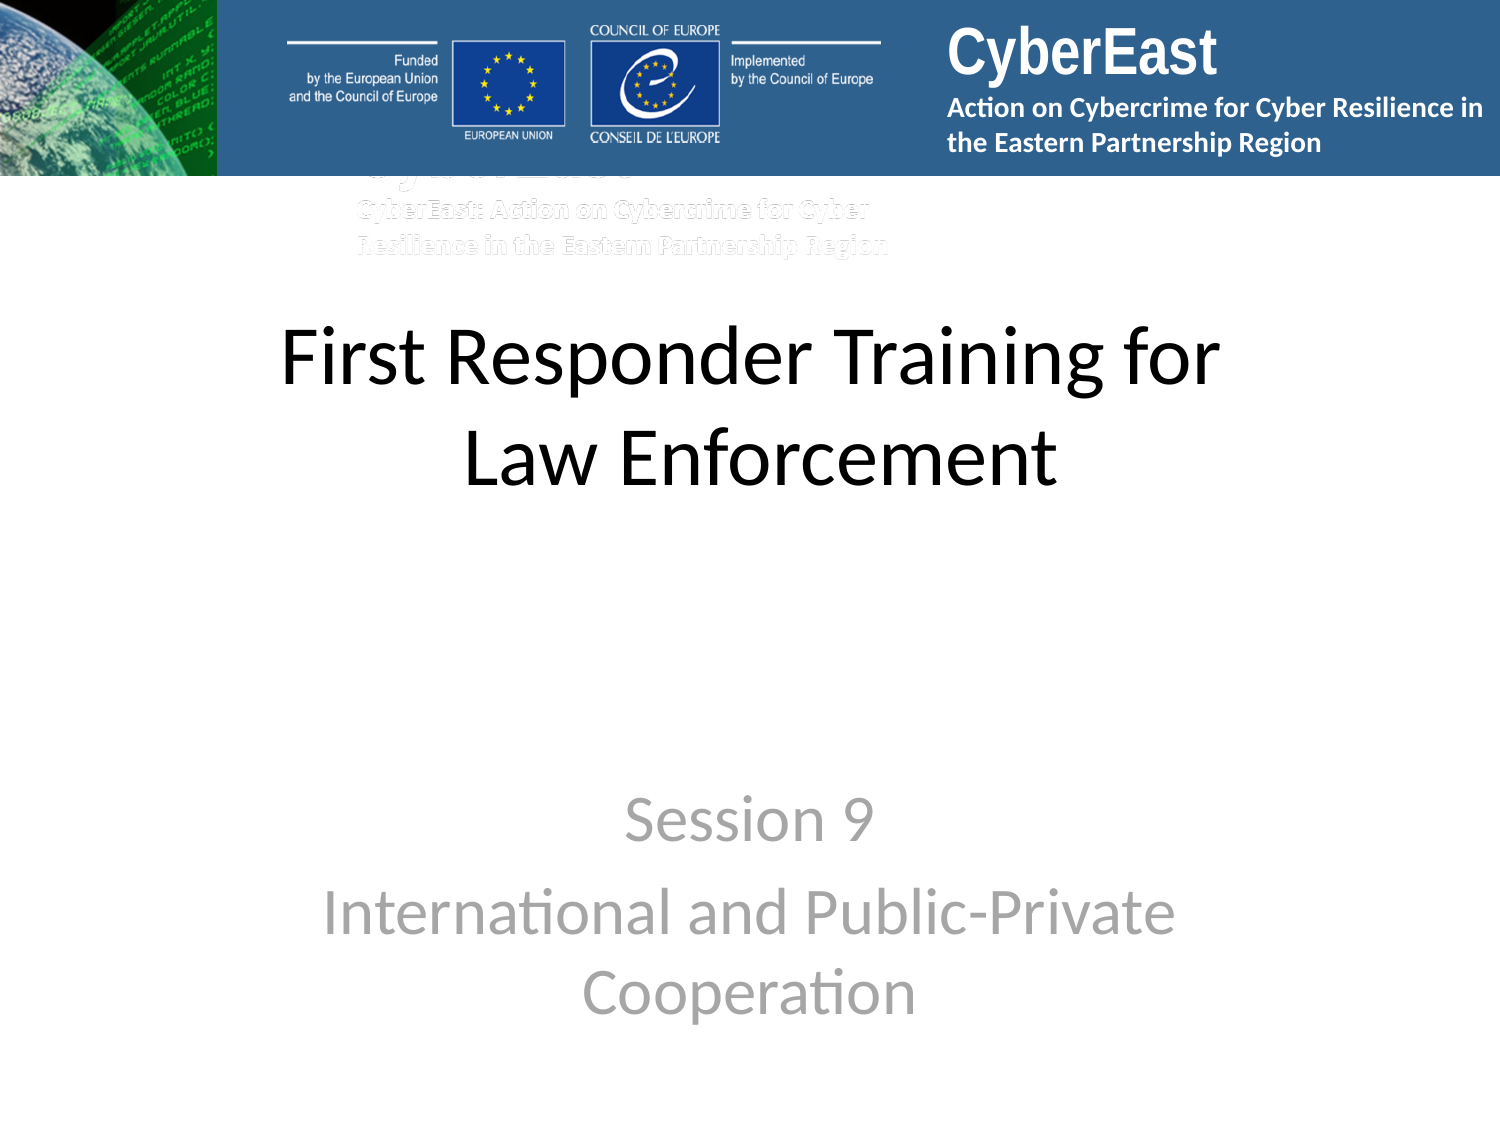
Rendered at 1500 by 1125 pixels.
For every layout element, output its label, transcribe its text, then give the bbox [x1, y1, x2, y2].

picture [0, 0, 1500, 282]
title First Responder Training for Law Enforcement [123, 290, 1399, 696]
subtitle Session 9 International and Public-Private Cooperation [225, 767, 1275, 1055]
